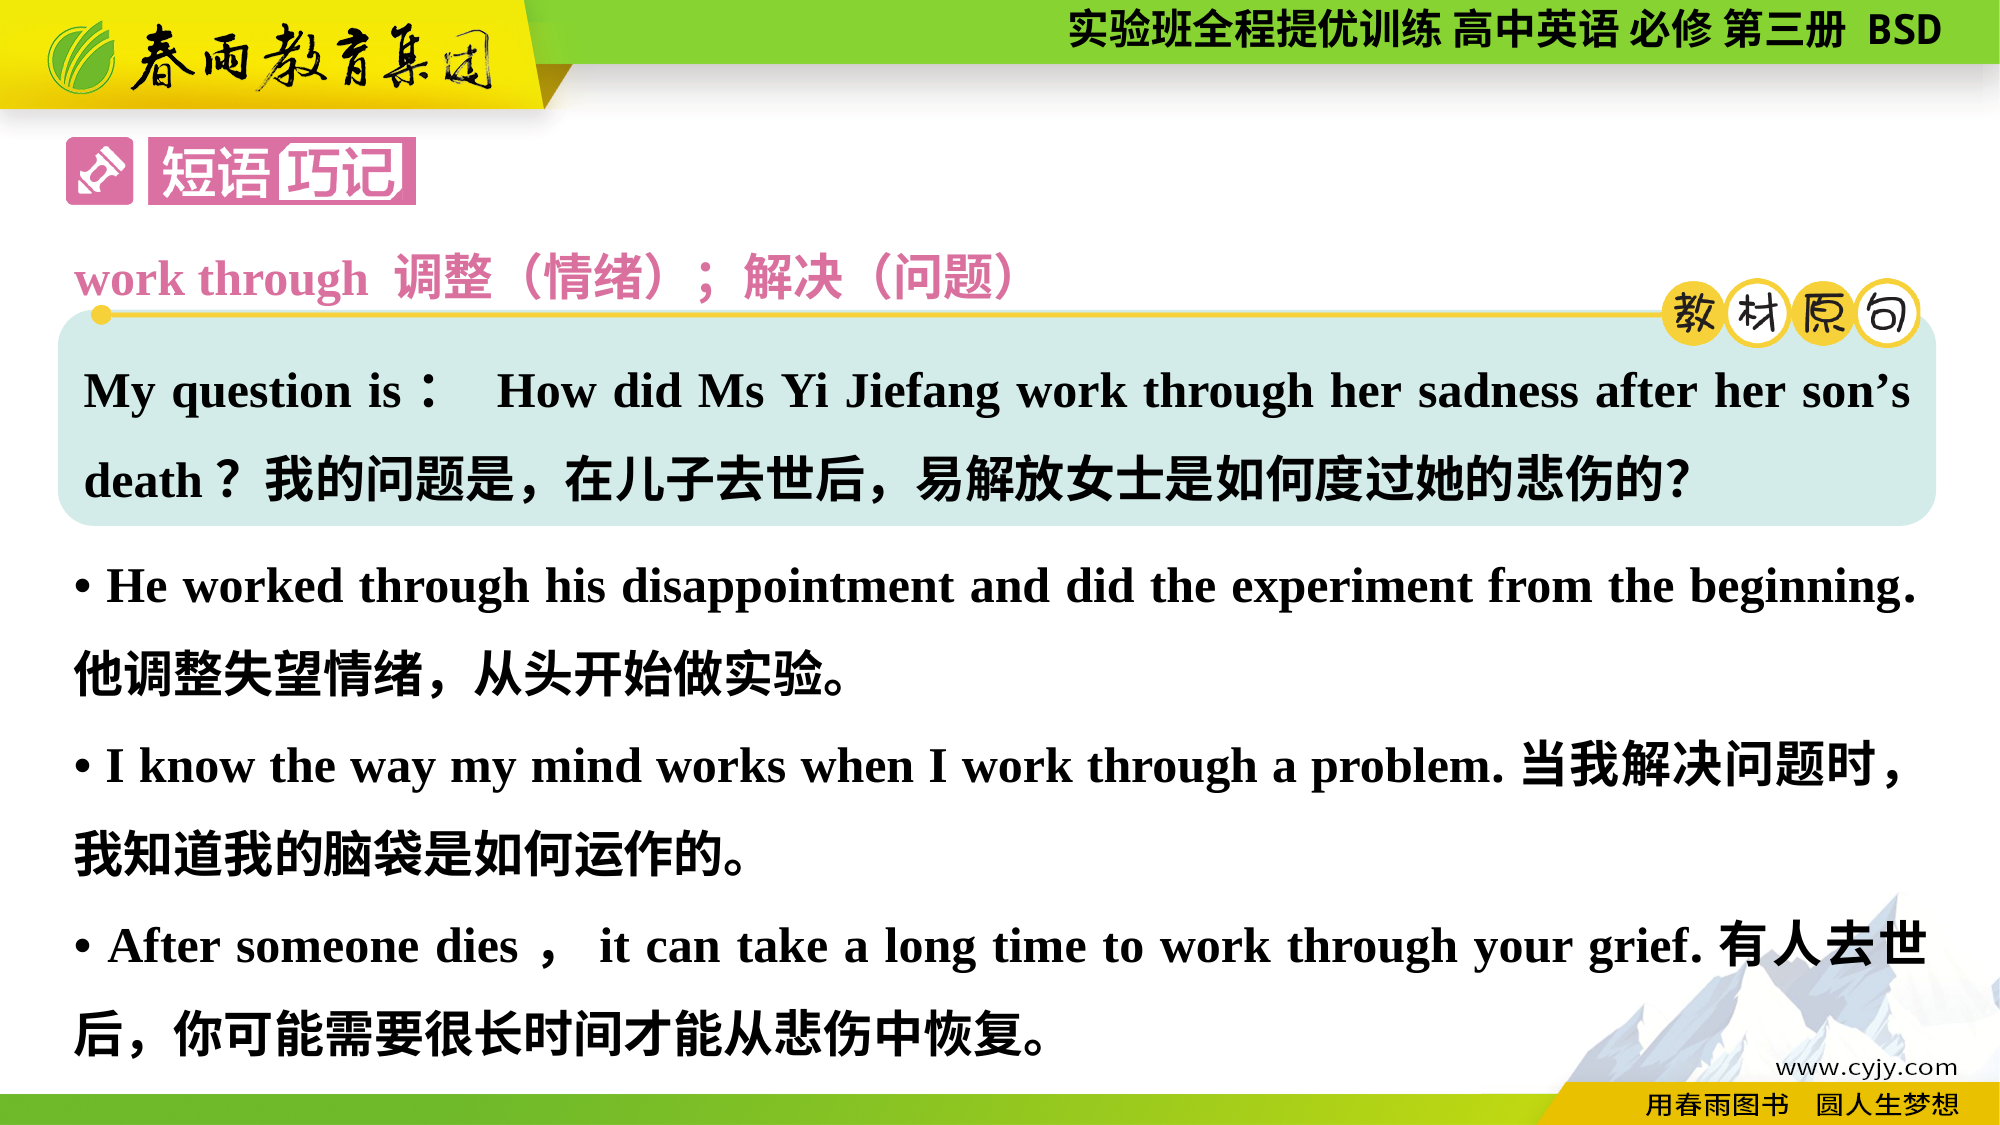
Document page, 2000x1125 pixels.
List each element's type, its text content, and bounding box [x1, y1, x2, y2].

picture [0, 0, 2000, 1125]
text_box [90, 278, 1921, 378]
text_box • He worked through his disappointment and did the experiment from the beginning.他调整失望情绪，从头开始做实验。 • I know the way my mind works when I work through a problem.当我解决问题时，我知道我的脑袋是如何运作的。 • After someone dies，it can take a long time to work through your grief.有人去世后，你可能需要很长时间才能从悲伤中恢复。 [59, 515, 1944, 1070]
text_box My question is： How did Ms Yi Jiefang work through her sadness after her son’s death？我的问题是，在儿子去世后，易解放女士是如何度过她的悲伤的？ [57, 311, 1937, 515]
list work through 调整（情绪）；解决（问题） [59, 208, 1944, 303]
